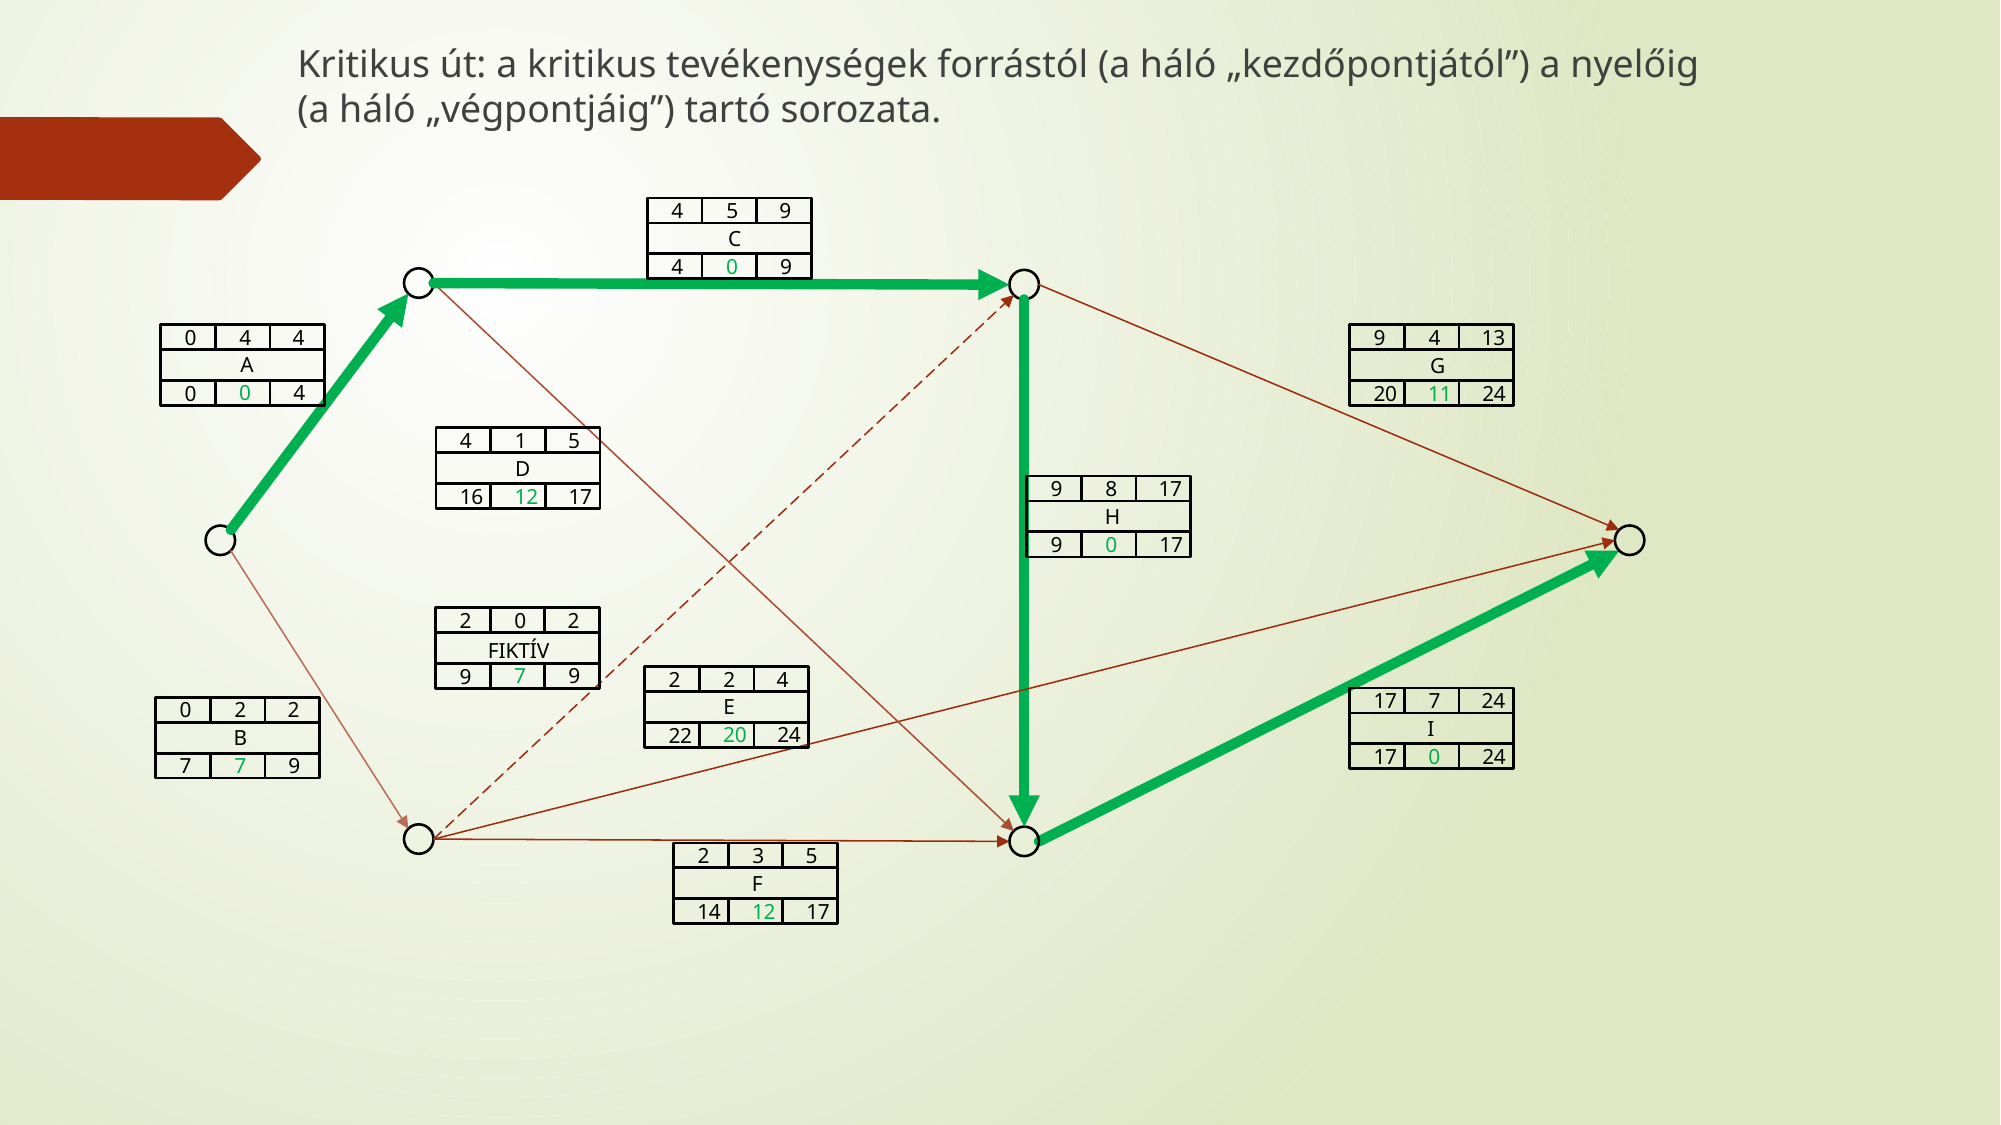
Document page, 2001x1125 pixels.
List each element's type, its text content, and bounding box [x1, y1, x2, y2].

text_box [160, 316, 325, 414]
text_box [1349, 316, 1522, 414]
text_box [1038, 284, 1620, 530]
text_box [435, 419, 608, 517]
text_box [230, 293, 409, 530]
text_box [435, 599, 600, 697]
text_box [1008, 268, 1041, 300]
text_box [155, 689, 320, 787]
text_box [402, 823, 432, 856]
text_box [230, 550, 409, 829]
text_box [204, 524, 237, 557]
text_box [647, 189, 812, 287]
text_box [1613, 524, 1646, 557]
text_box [1018, 539, 1616, 840]
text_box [673, 834, 845, 932]
text_box [402, 266, 434, 300]
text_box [1026, 468, 1199, 566]
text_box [1349, 679, 1522, 777]
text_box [644, 658, 817, 756]
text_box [433, 282, 1015, 832]
text_box [1010, 848, 1038, 858]
text_box Kritikus út: a kritikus tevékenységek forrástól (a háló „kezdőpontjától”) a nyelőig (a háló „végpontjáig”) tartó sorozata. [282, 32, 1745, 209]
